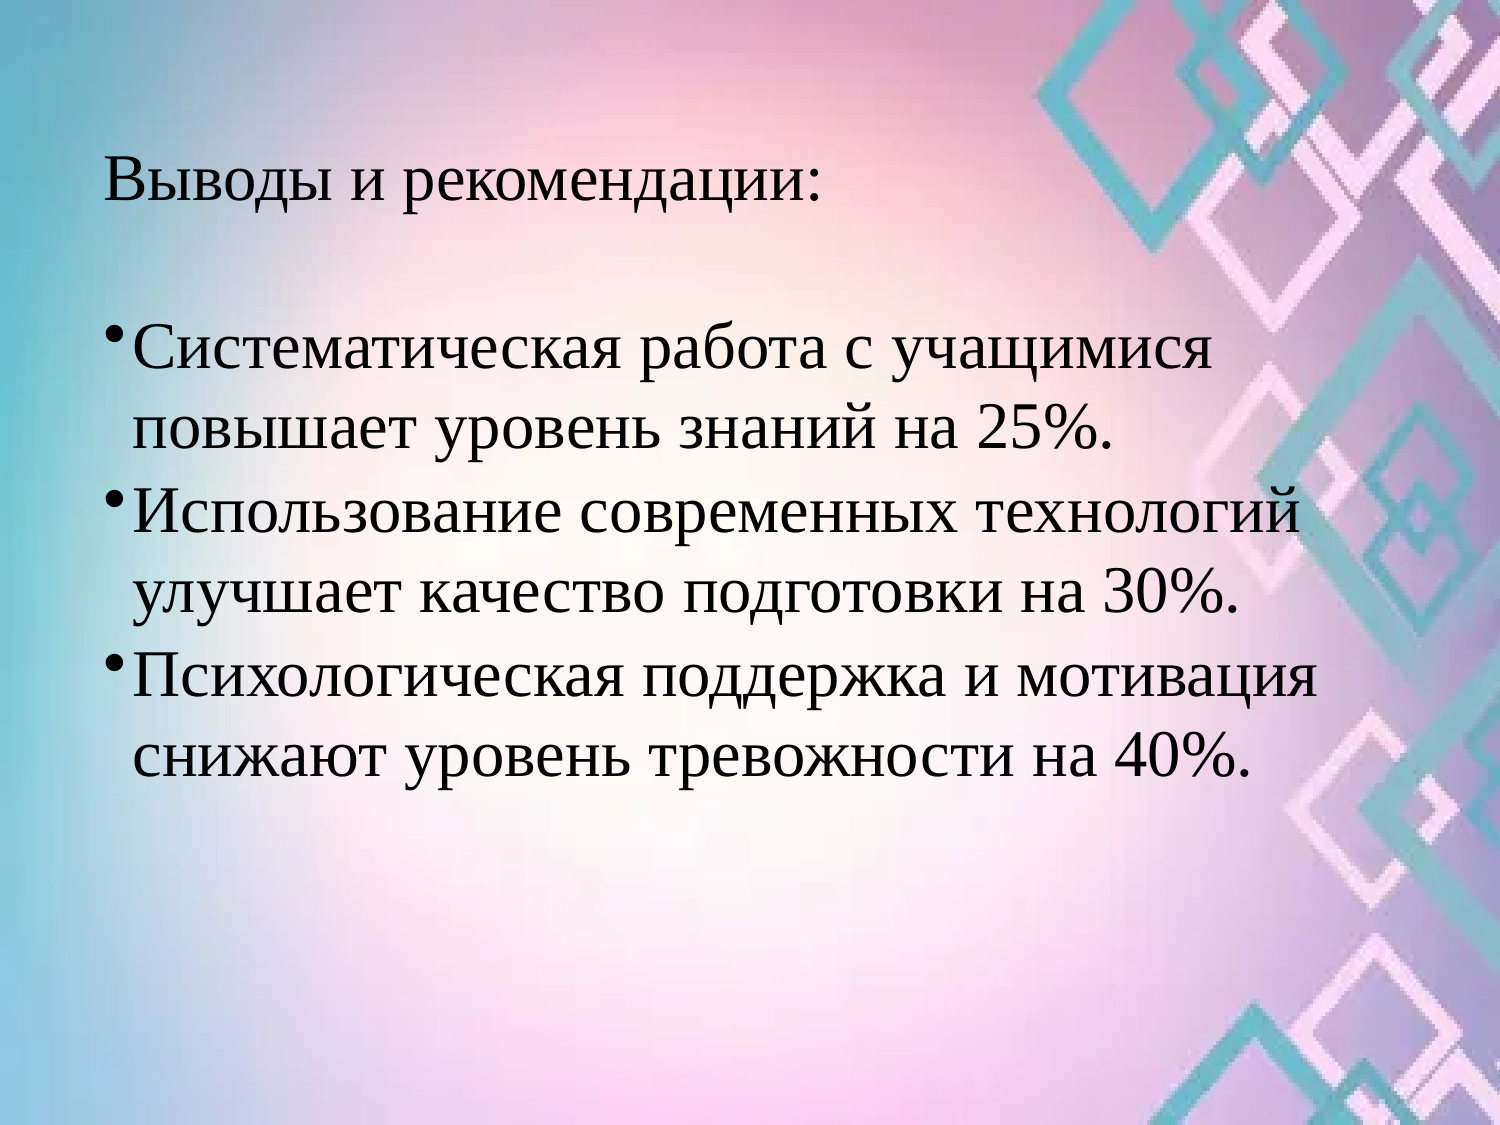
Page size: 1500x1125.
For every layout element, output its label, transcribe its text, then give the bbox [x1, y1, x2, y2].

text_box Выводы и рекомендации: Систематическая работа с учащимися повышает уровень знаний на 25%. Использование современных технологий улучшает качество подготовки на 30%. Психологическая поддержка и мотивация снижают уровень тревожности на 40%. [88, 126, 1455, 445]
picture [0, 0, 1500, 1125]
